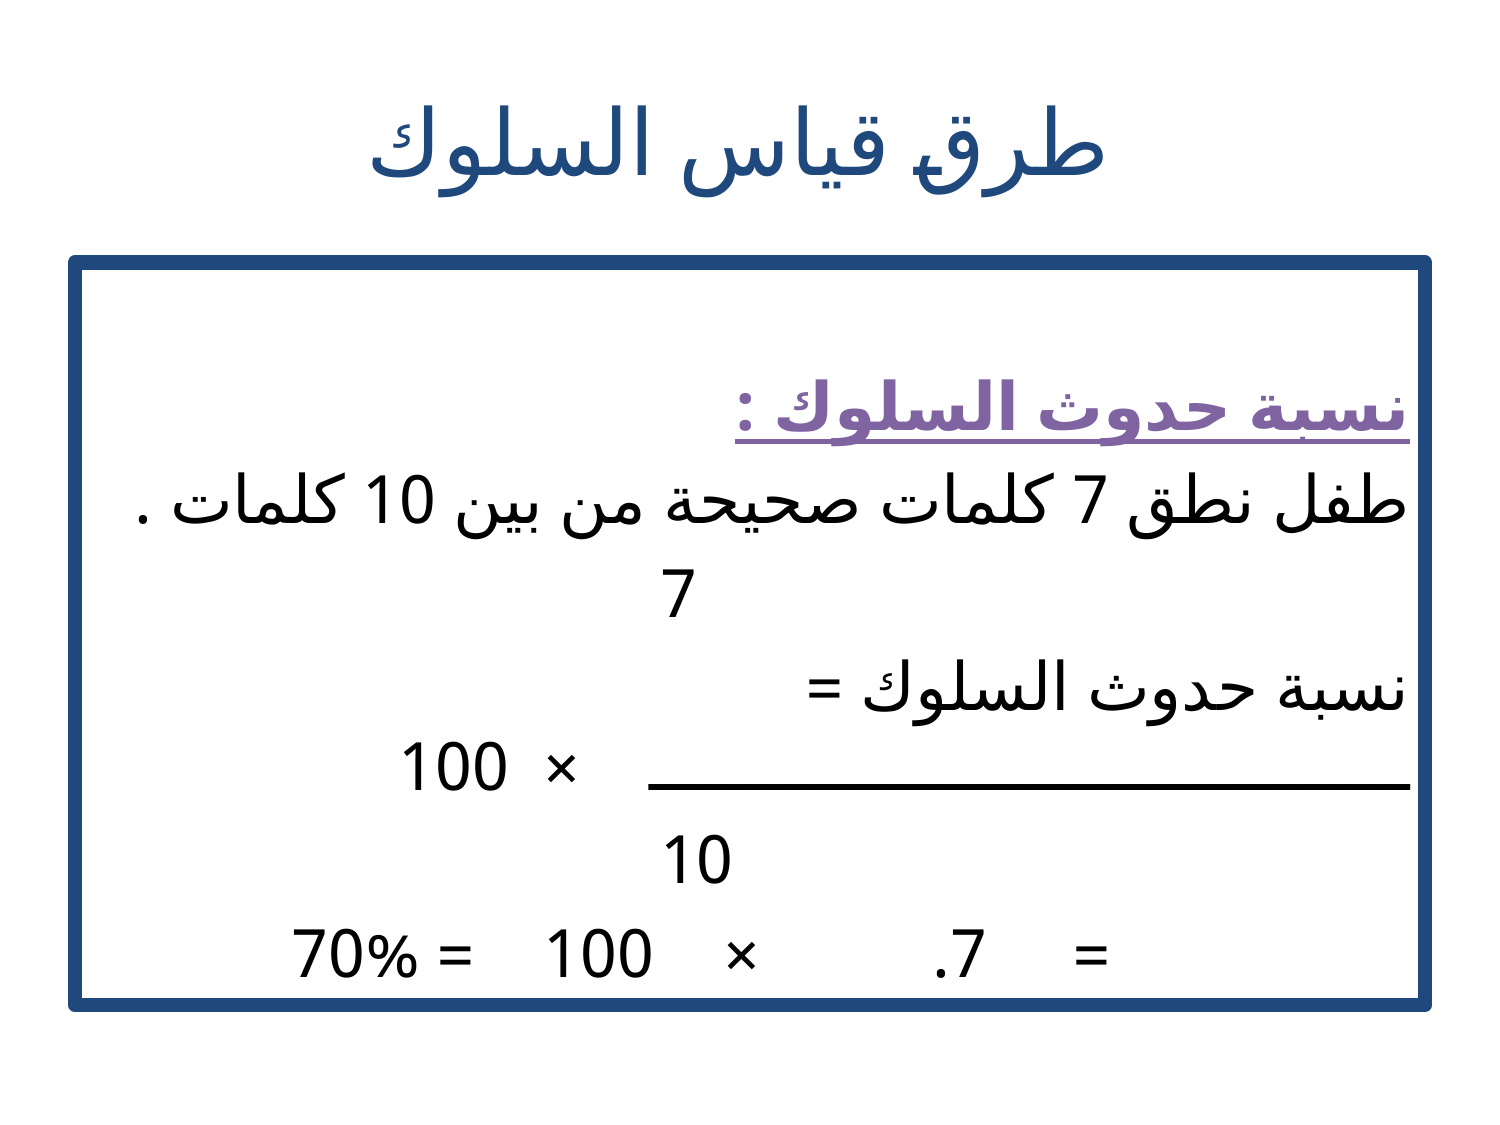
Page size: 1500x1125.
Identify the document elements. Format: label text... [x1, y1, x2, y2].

title طرق قياس السلوك [75, 45, 1425, 233]
list نسبة حدوث السلوك : طفل نطق 7 كلمات صحيحة من بين 10 كلمات . 7 نسبة حدوث السلوك = ـــــــــــــــــــــــــــــــــــــــ × 100 10 = 7. × 100 = 70% [75, 262, 1425, 1005]
